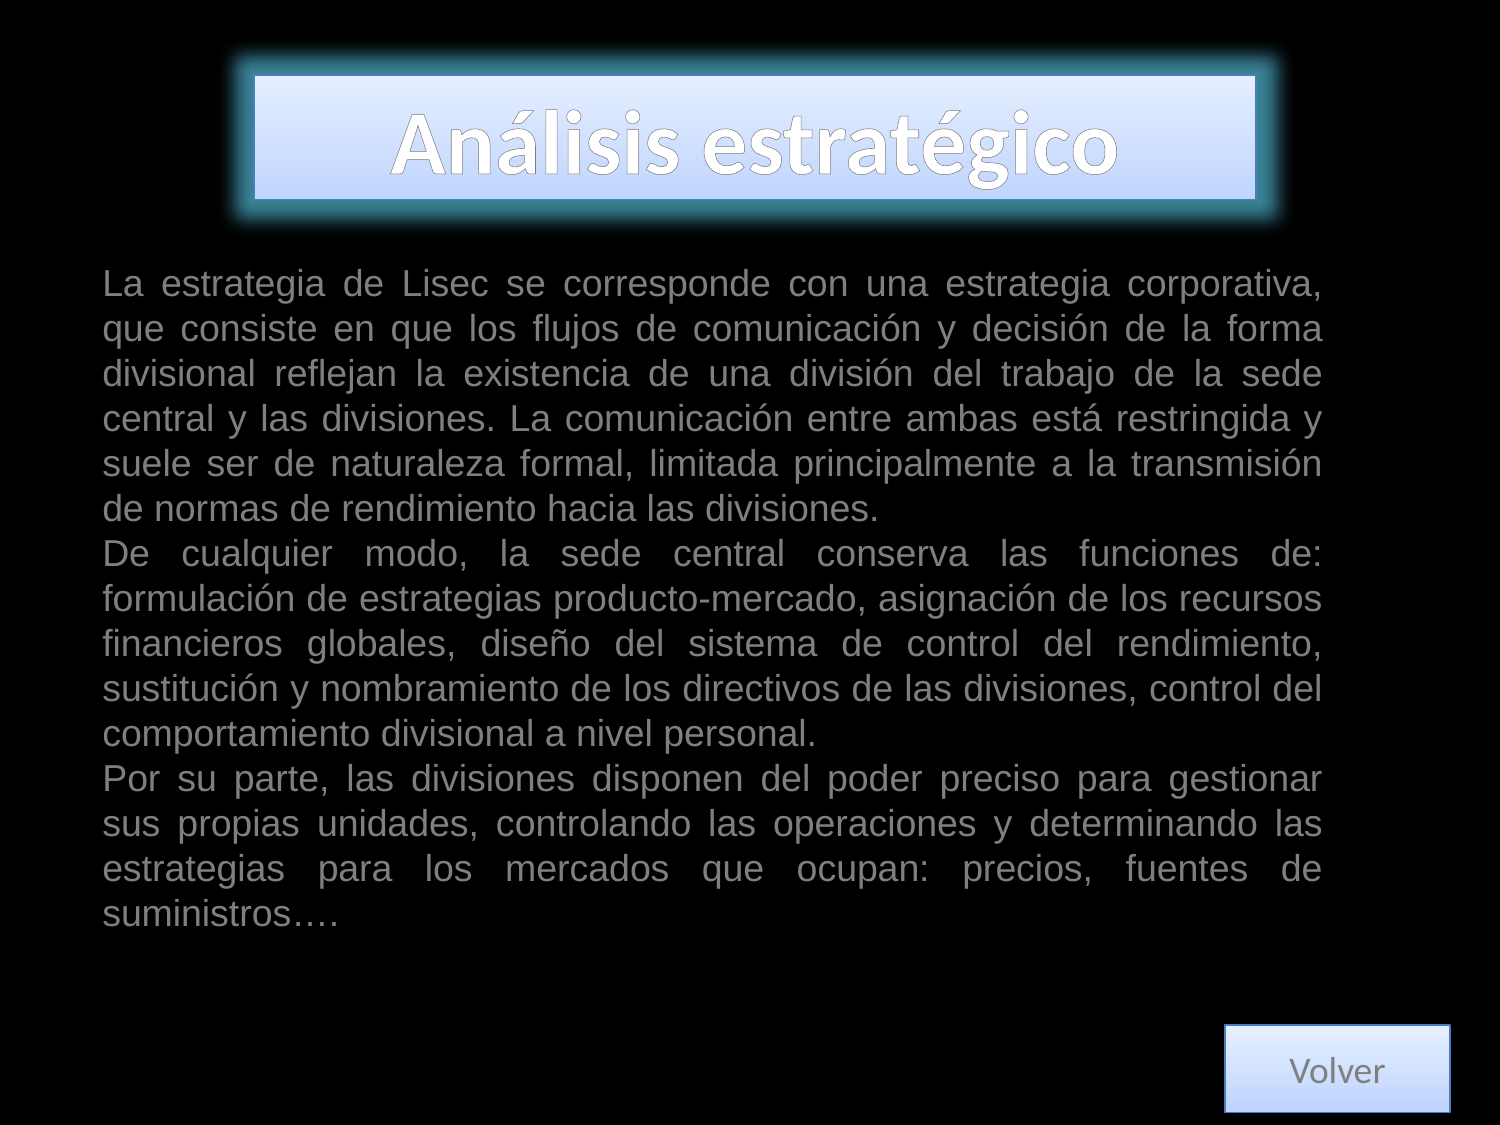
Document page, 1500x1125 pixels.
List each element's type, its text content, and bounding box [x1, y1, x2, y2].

text_box Volver [1224, 1024, 1451, 1113]
text_box La estrategia de Lisec se corresponde con una estrategia corporativa, que consiste en que los flujos de comunicación y decisión de la forma divisional reflejan la existencia de una división del trabajo de la sede central y las divisiones. La comunicación entre ambas está restringida y suele ser de naturaleza formal, limitada principalmente a la transmisión de normas de rendimiento hacia las divisiones. De cualquier modo, la sede central conserva las funciones de: formulación de estrategias producto-mercado, asignación de los recursos financieros globales, diseño del sistema de control del rendimiento, sustitución y nombramiento de los directivos de las divisiones, control del comportamiento divisional a nivel personal. Por su parte, las divisiones disponen del poder preciso para gestionar sus propias unidades, controlando las operaciones y determinando las estrategias para los mercados que ocupan: precios, fuentes de suministros…. [87, 251, 1338, 942]
text_box Análisis estratégico [253, 74, 1257, 200]
